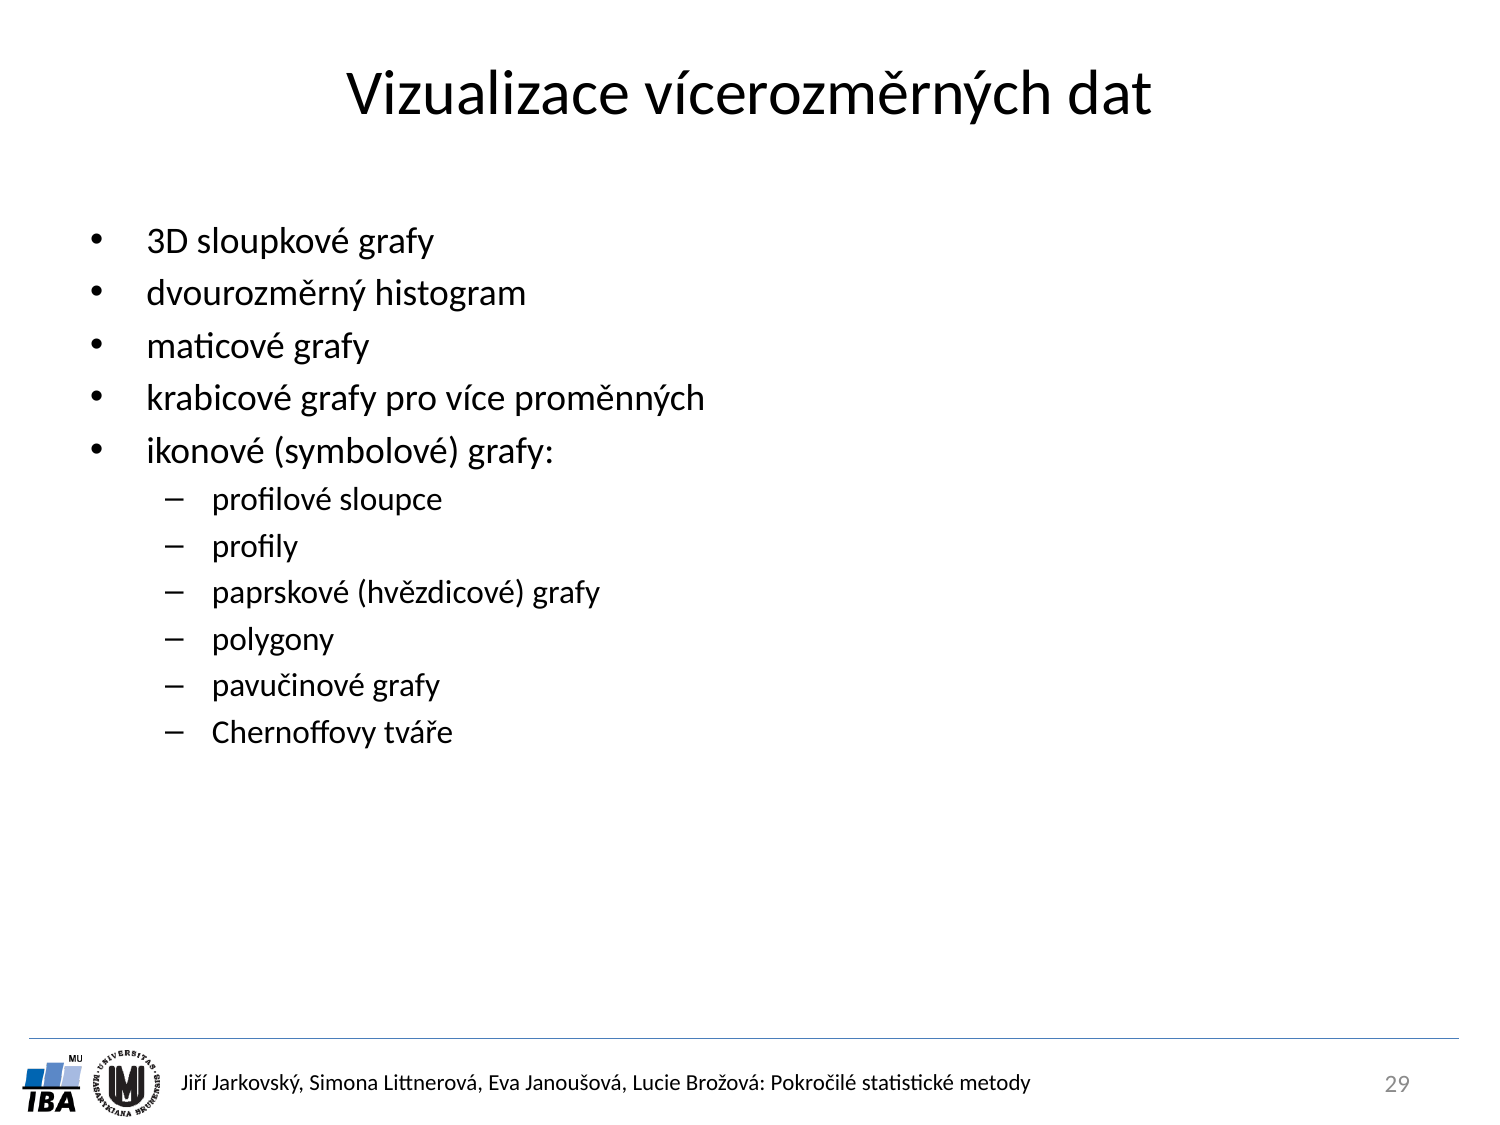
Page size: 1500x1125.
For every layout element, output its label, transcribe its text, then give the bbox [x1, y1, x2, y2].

list 3D sloupkové grafy dvourozměrný histogram maticové grafy krabicové grafy pro více proměnných ikonové (symbolové) grafy: profilové sloupce profily paprskové (hvězdicové) grafy polygony pavučinové grafy Chernoffovy tváře [75, 208, 1425, 1005]
picture [93, 1050, 160, 1117]
title Vizualizace vícerozměrných dat [75, 42, 1425, 135]
picture [22, 1055, 82, 1112]
slide_number 29 [1074, 1052, 1425, 1113]
